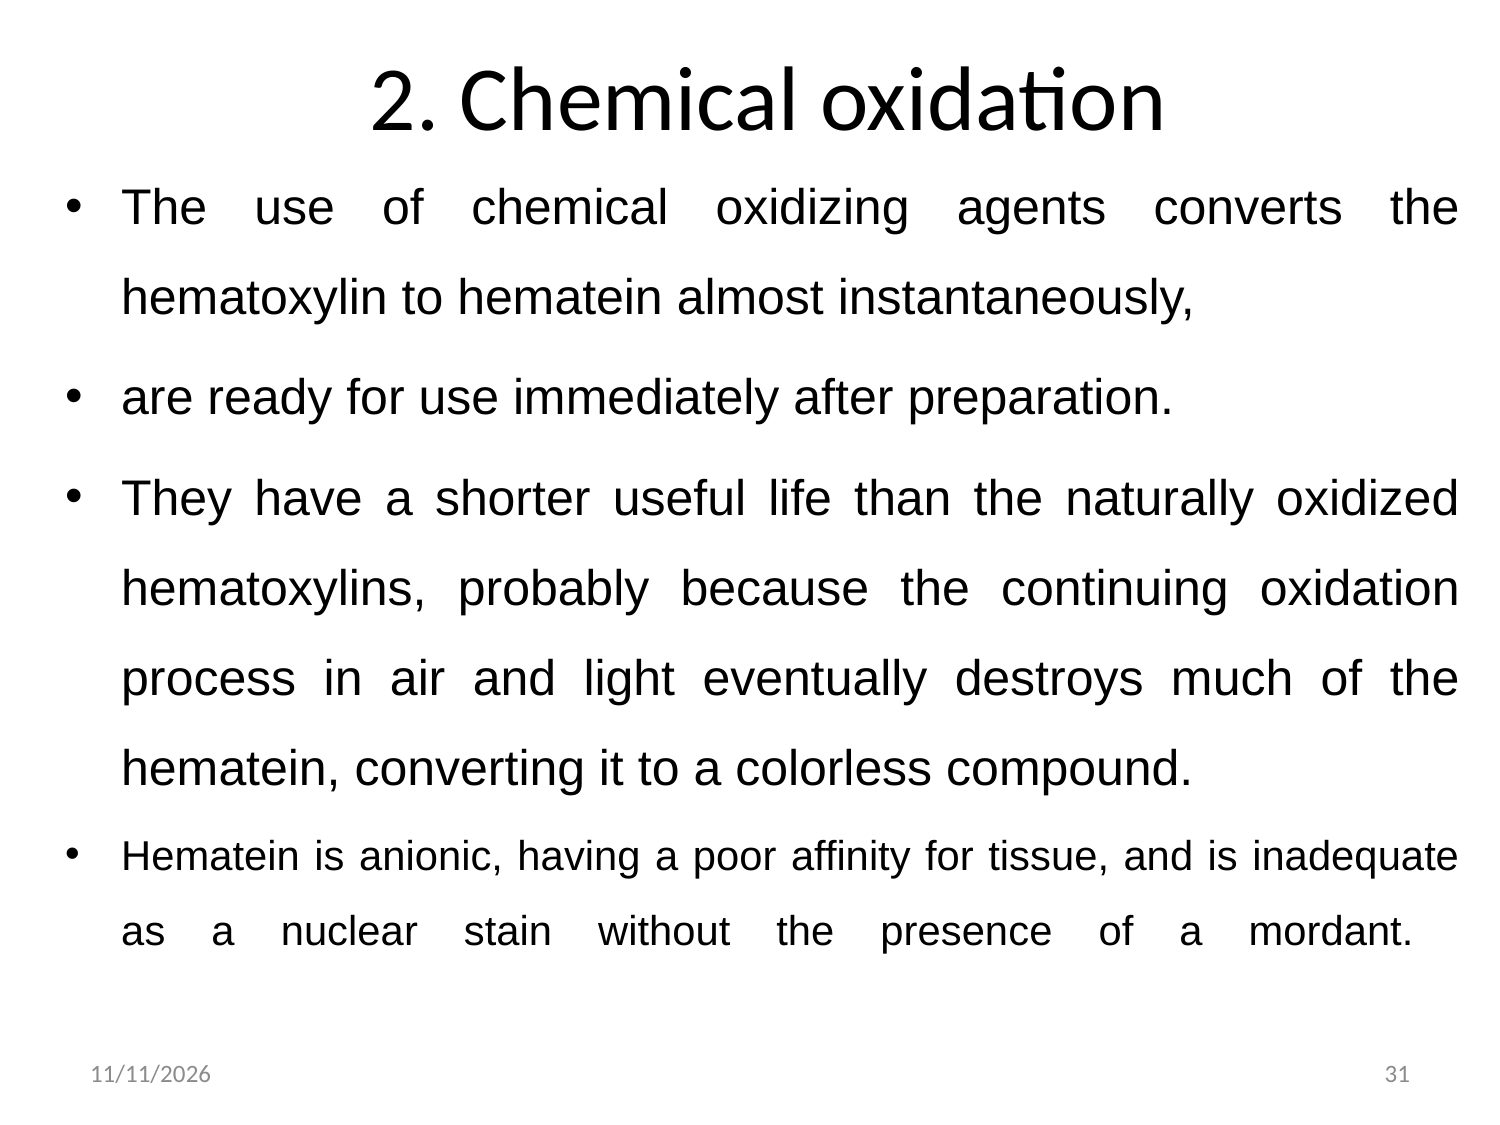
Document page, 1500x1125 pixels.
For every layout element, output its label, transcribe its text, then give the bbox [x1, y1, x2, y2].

slide_number 31 [1074, 1042, 1425, 1103]
list The use of chemical oxidizing agents converts the hematoxylin to hematein almost instantaneously, are ready for use immediately after preparation. They have a shorter useful life than the naturally oxidized hematoxylins, probably because the continuing oxidation process in air and light eventually destroys much of the hematein, converting it to a colorless compound. Hematein is anionic, having a poor affinity for tissue, and is inadequate as a nuclear stain without the presence of a mordant. [50, 137, 1475, 1043]
title 2. Chemical oxidation [93, 0, 1444, 137]
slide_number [75, 1042, 425, 1103]
